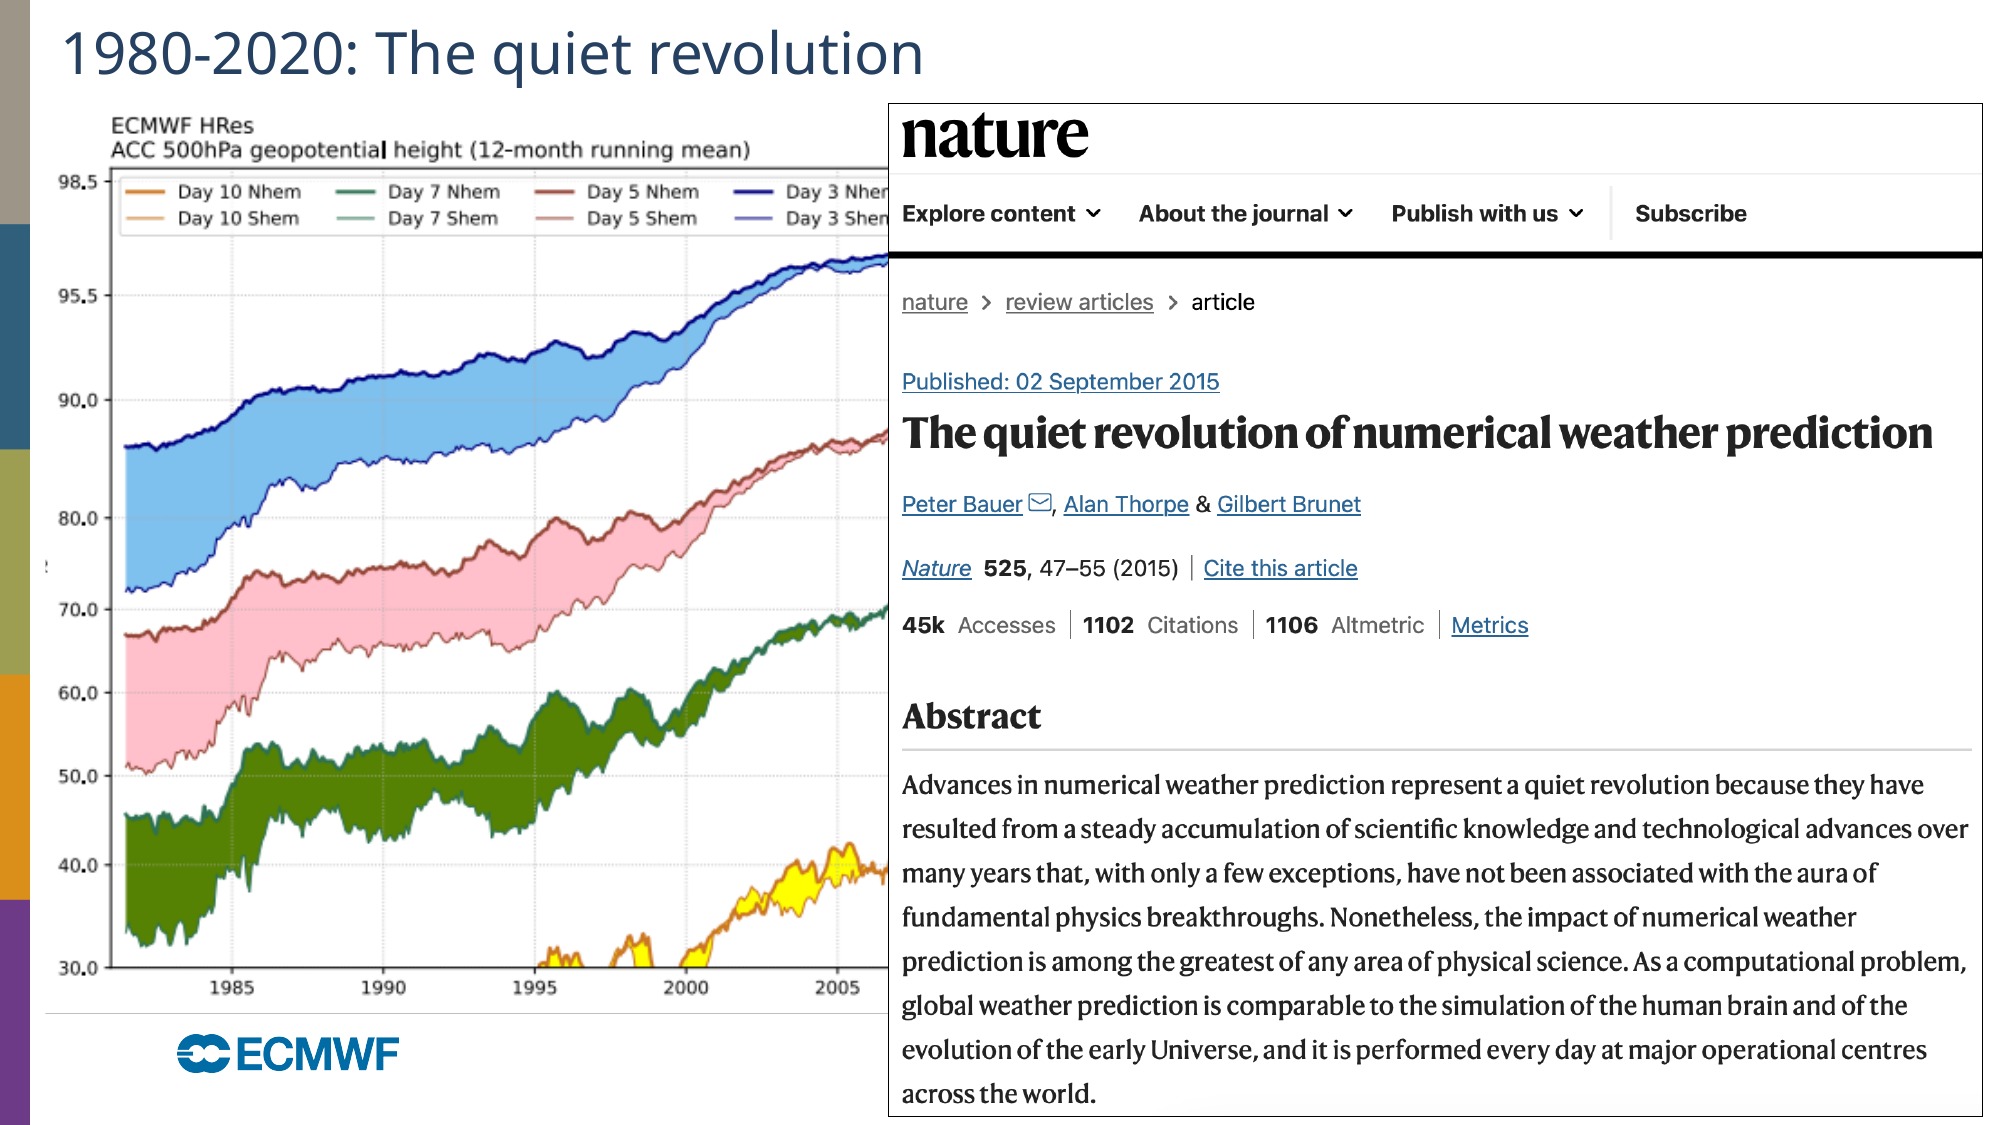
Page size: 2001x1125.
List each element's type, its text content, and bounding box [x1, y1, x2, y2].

picture [177, 1034, 399, 1073]
picture [45, 100, 1983, 1117]
text_box 1980-2020: The quiet revolution [45, 8, 2000, 94]
picture [0, 0, 30, 1125]
